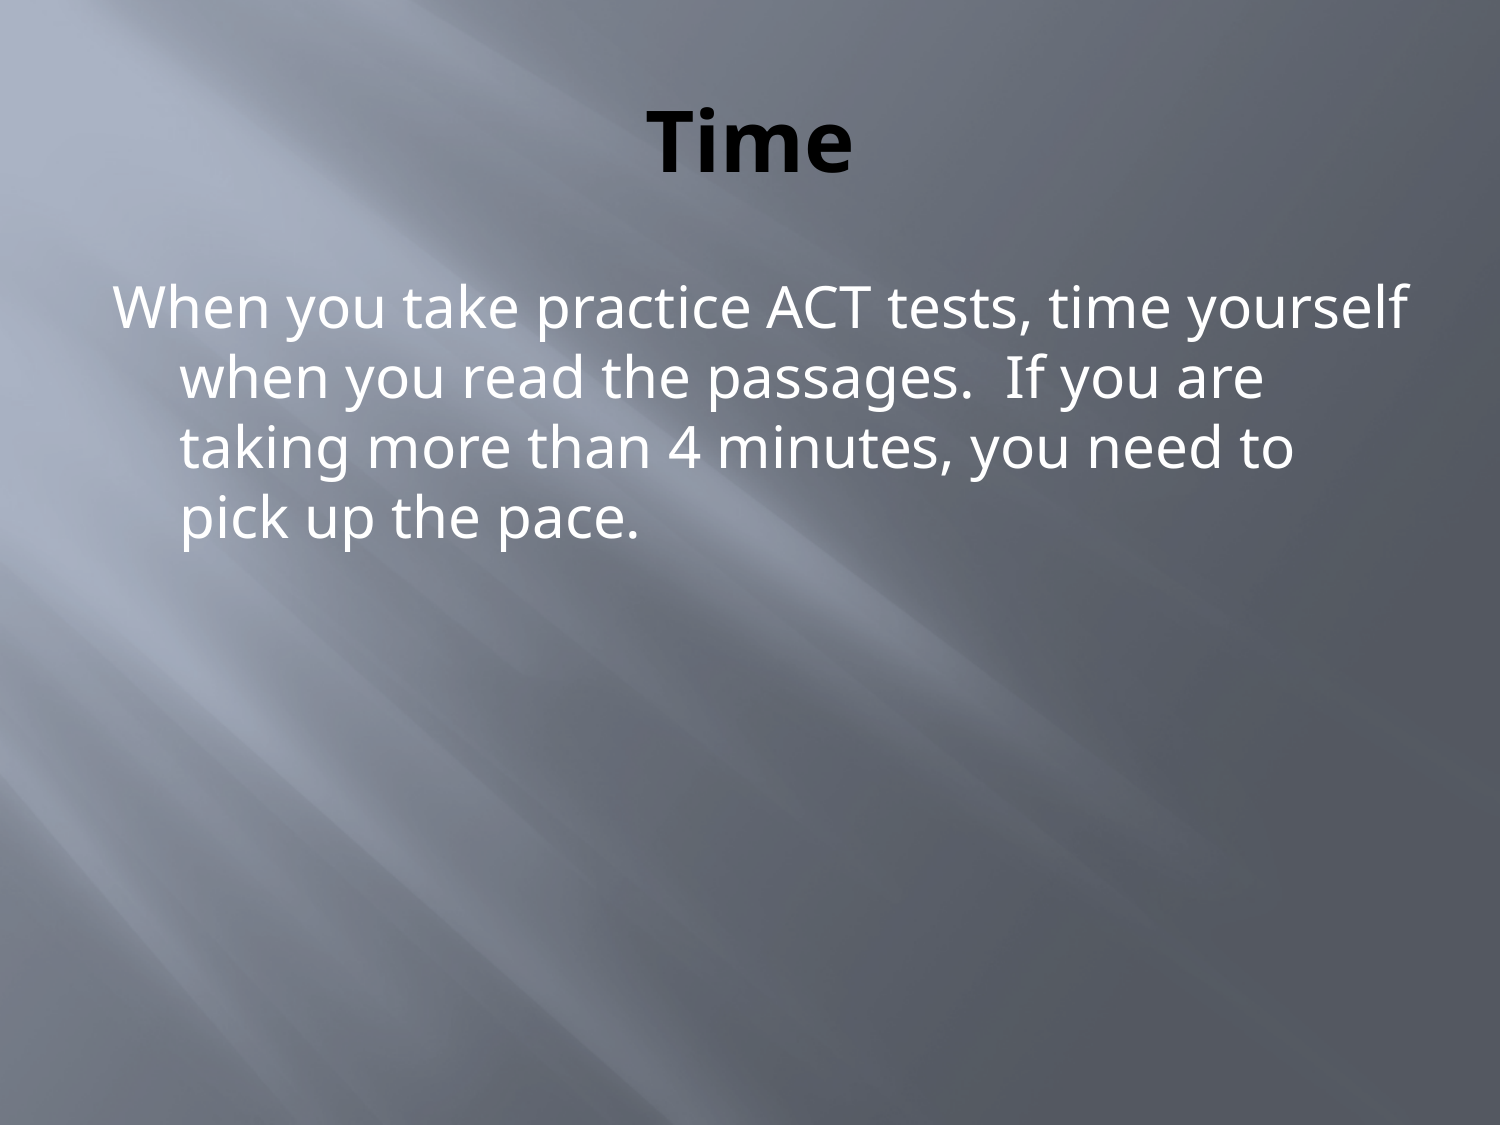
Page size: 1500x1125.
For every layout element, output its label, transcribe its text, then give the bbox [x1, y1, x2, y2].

list When you take practice ACT tests, time yourself when you read the passages. If you are taking more than 4 minutes, you need to pick up the pace. [75, 262, 1425, 1035]
title Time [75, 45, 1425, 233]
